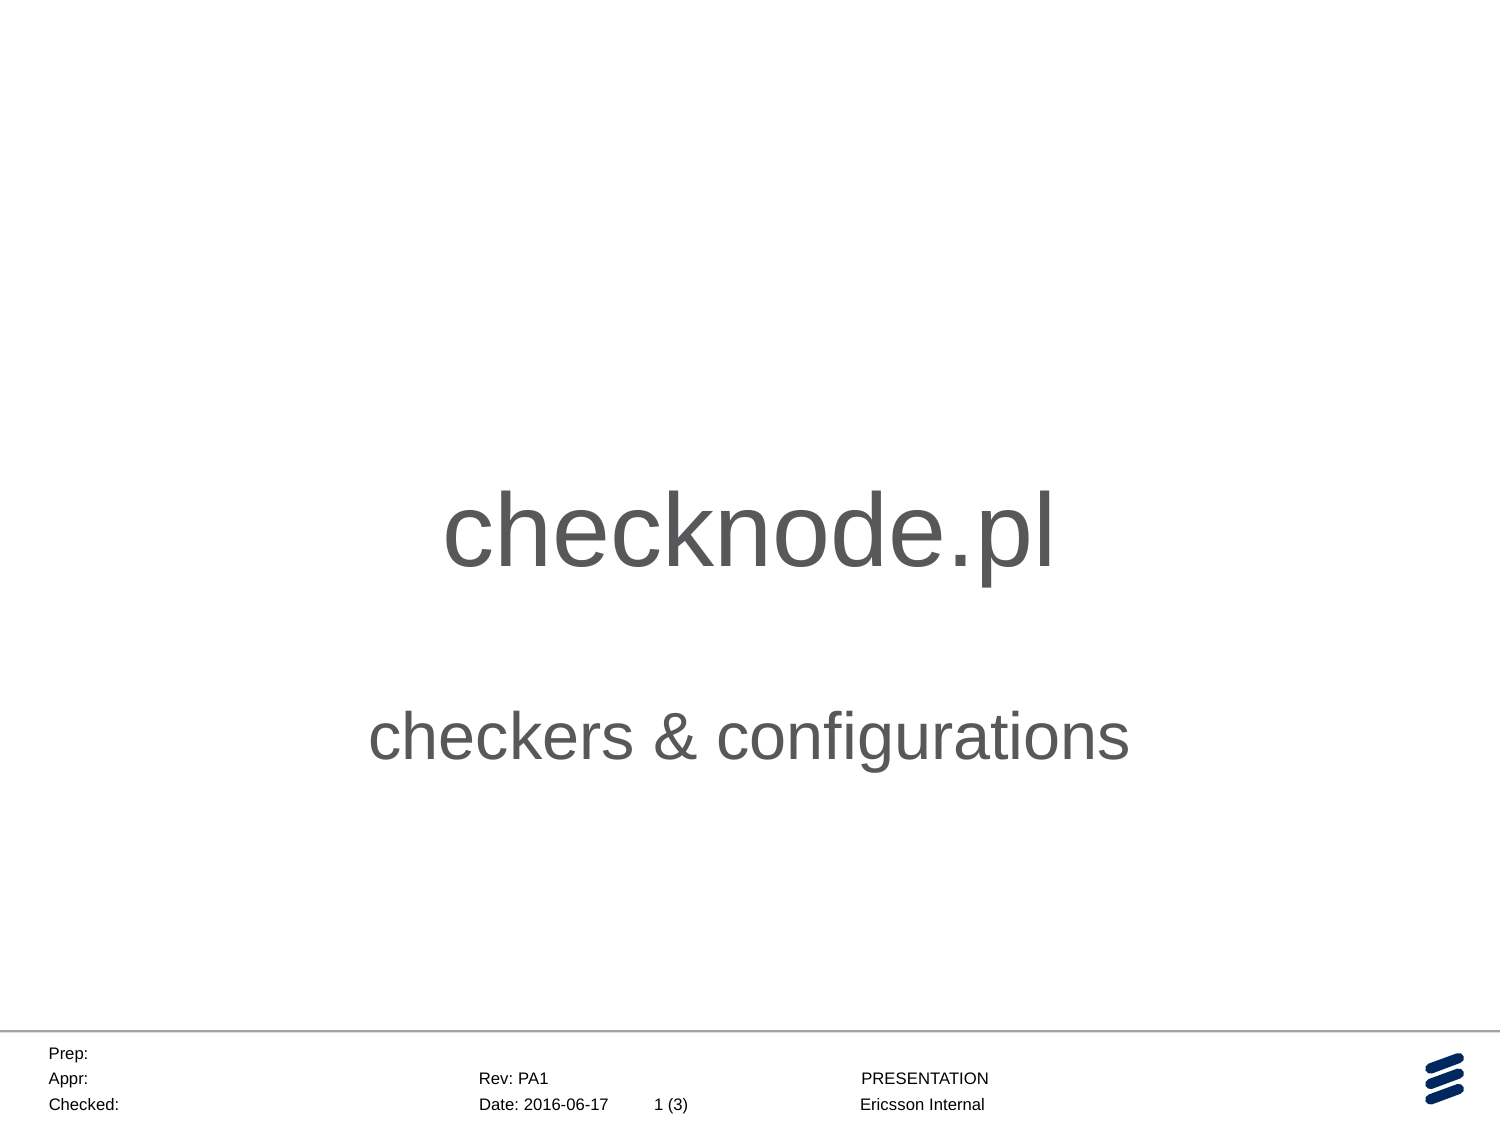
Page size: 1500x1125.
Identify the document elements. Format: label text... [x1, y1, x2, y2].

subtitle checkers & configurations [49, 685, 1450, 781]
title checknode.pl [49, 454, 1450, 596]
